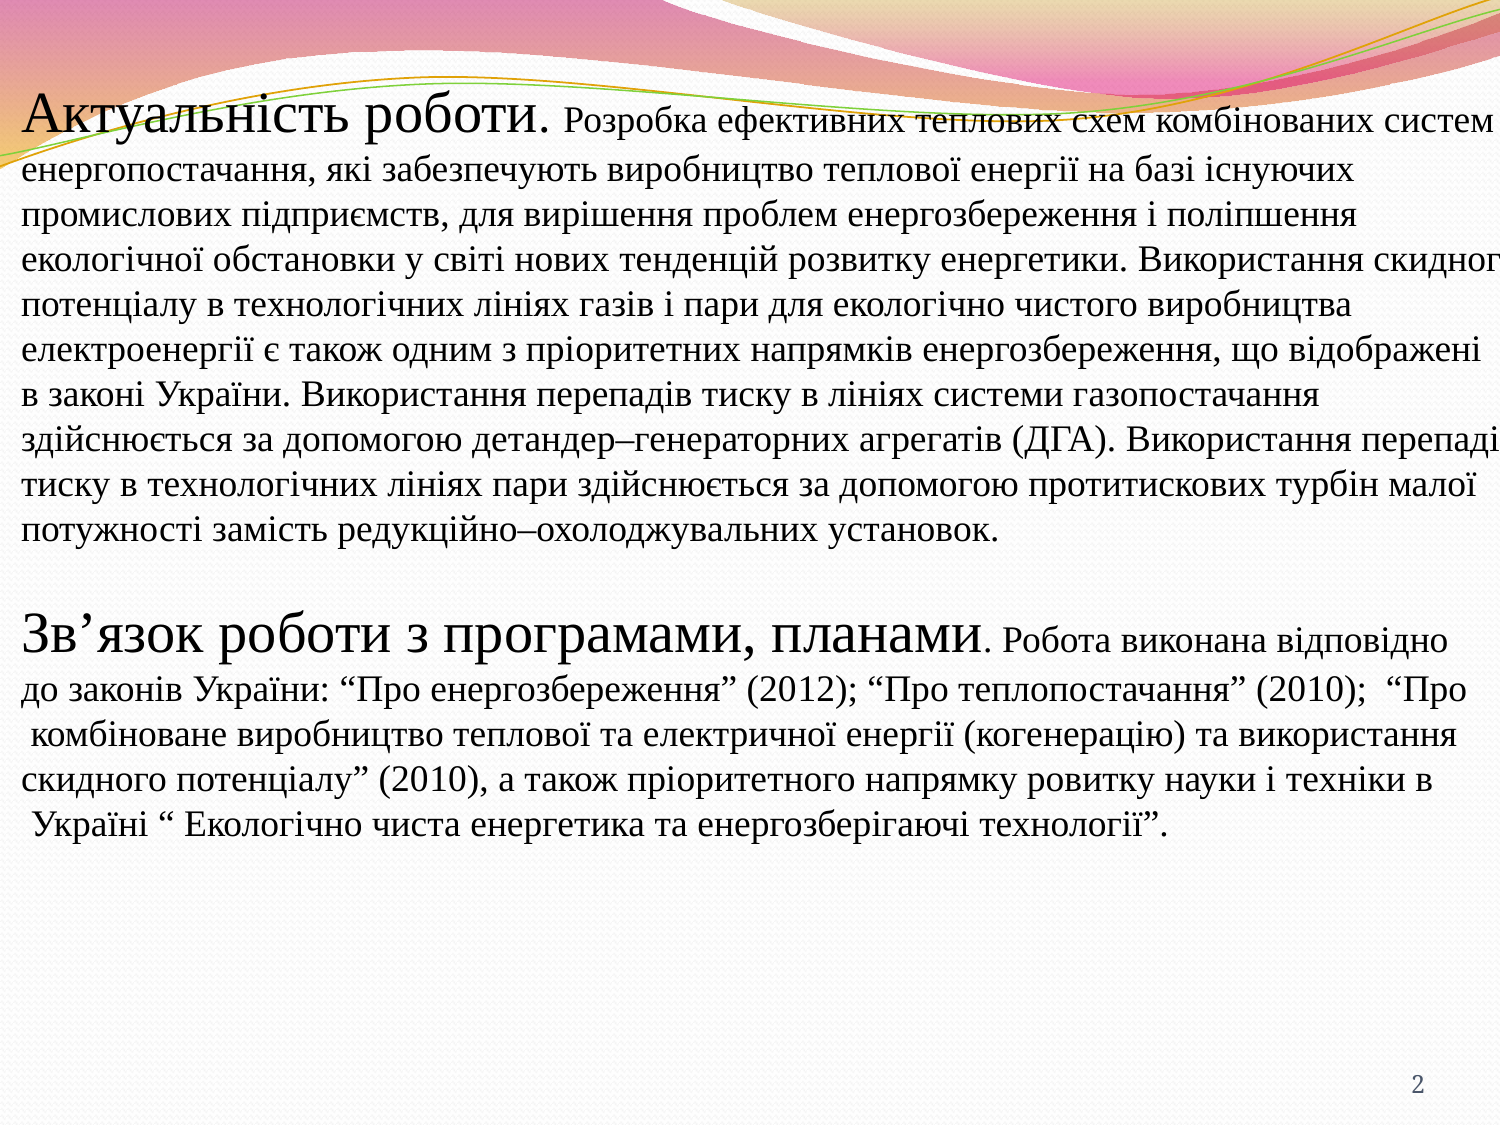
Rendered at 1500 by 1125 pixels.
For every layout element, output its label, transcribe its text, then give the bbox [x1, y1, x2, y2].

slide_number 2 [1299, 1042, 1425, 1103]
text_box Актуальність роботи. Розробка ефективних теплових схем комбінованих систем енергопостачання, які забезпечують виробництво теплової енергії на базі існуючих промислових підприємств, для вирішення проблем енергозбереження і поліпшення екологічної обстановки у світі нових тенденцій розвитку енергетики. Використання скидного потенціалу в технологічних лініях газів і пари для екологічно чистого виробництва електроенергії є також одним з пріоритетних напрямків енергозбереження, що відображені в законі України. Використання перепадів тиску в лініях системи газопостачання здійснюється за допомогою детандер–генераторних агрегатів (ДГА). Використання перепадів тиску в технологічних лініях пари здійснюється за допомогою протитискових турбін малої потужності замість редукційно–охолоджувальних установок. Зв’язок роботи з програмами, планами. Робота виконана відповідно до законів України: “Про енергозбереження” (2012); “Про теплопостачання” (2010); “Про комбіноване виробництво теплової та електричної енергії (когенерацію) та використання скидного потенціалу” (2010), а також пріоритетного напрямку ровитку науки і техніки в Україні “ Екологічно чиста енергетика та енергозберігаючі технології”. [6, 66, 1500, 896]
